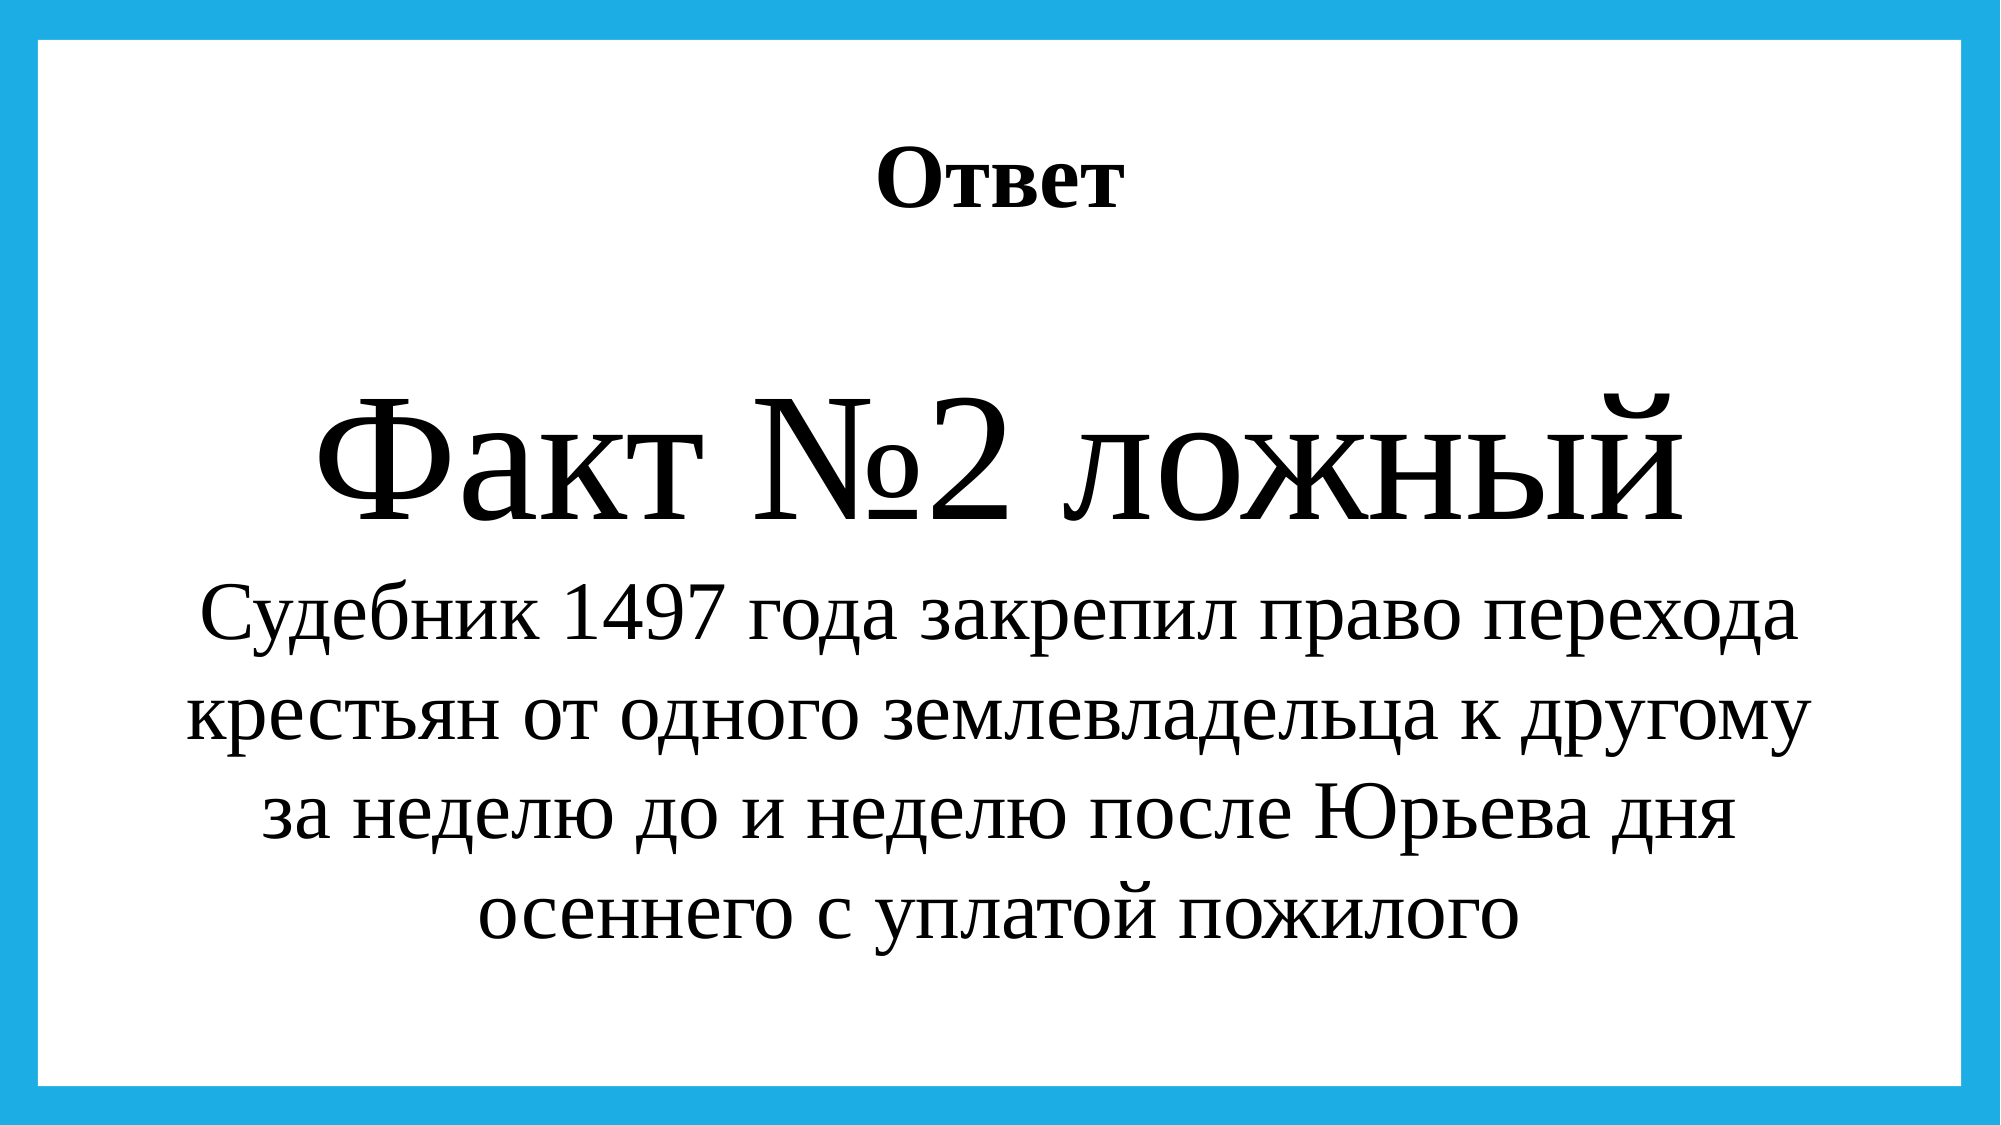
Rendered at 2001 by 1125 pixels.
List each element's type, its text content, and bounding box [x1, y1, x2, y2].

text_box Ответ Факт №2 ложный Судебник 1497 года закрепил право перехода крестьян от одного землевладельца к другому за неделю до и неделю после Юрьева дня осеннего с уплатой пожилого [165, 108, 1835, 964]
